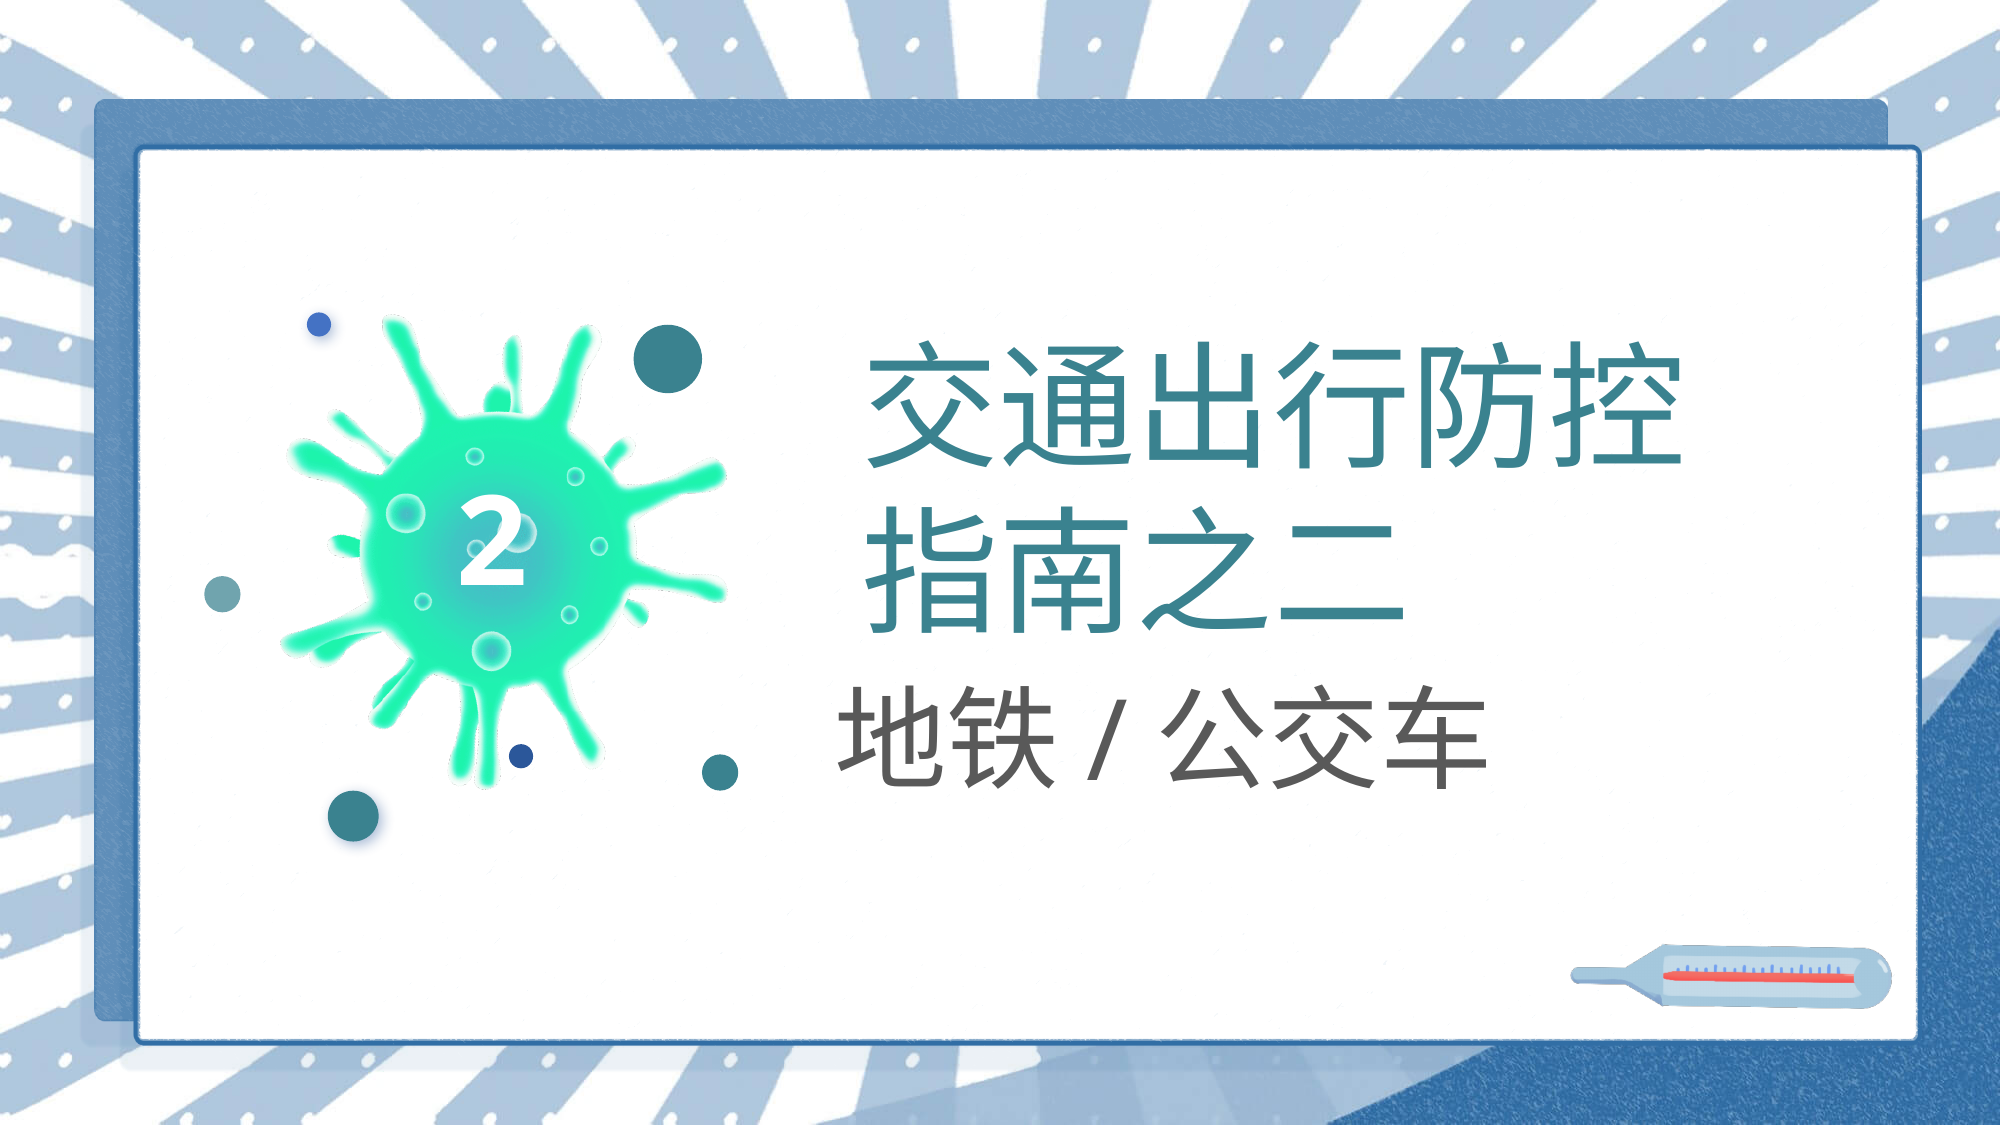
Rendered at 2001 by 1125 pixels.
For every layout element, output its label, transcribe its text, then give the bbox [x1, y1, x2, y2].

picture [0, 0, 2000, 1125]
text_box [127, 268, 739, 797]
text_box [326, 797, 380, 843]
text_box 地铁/公交车 [819, 660, 1508, 811]
text_box 交通出行防控 指南之二 [846, 312, 1701, 657]
